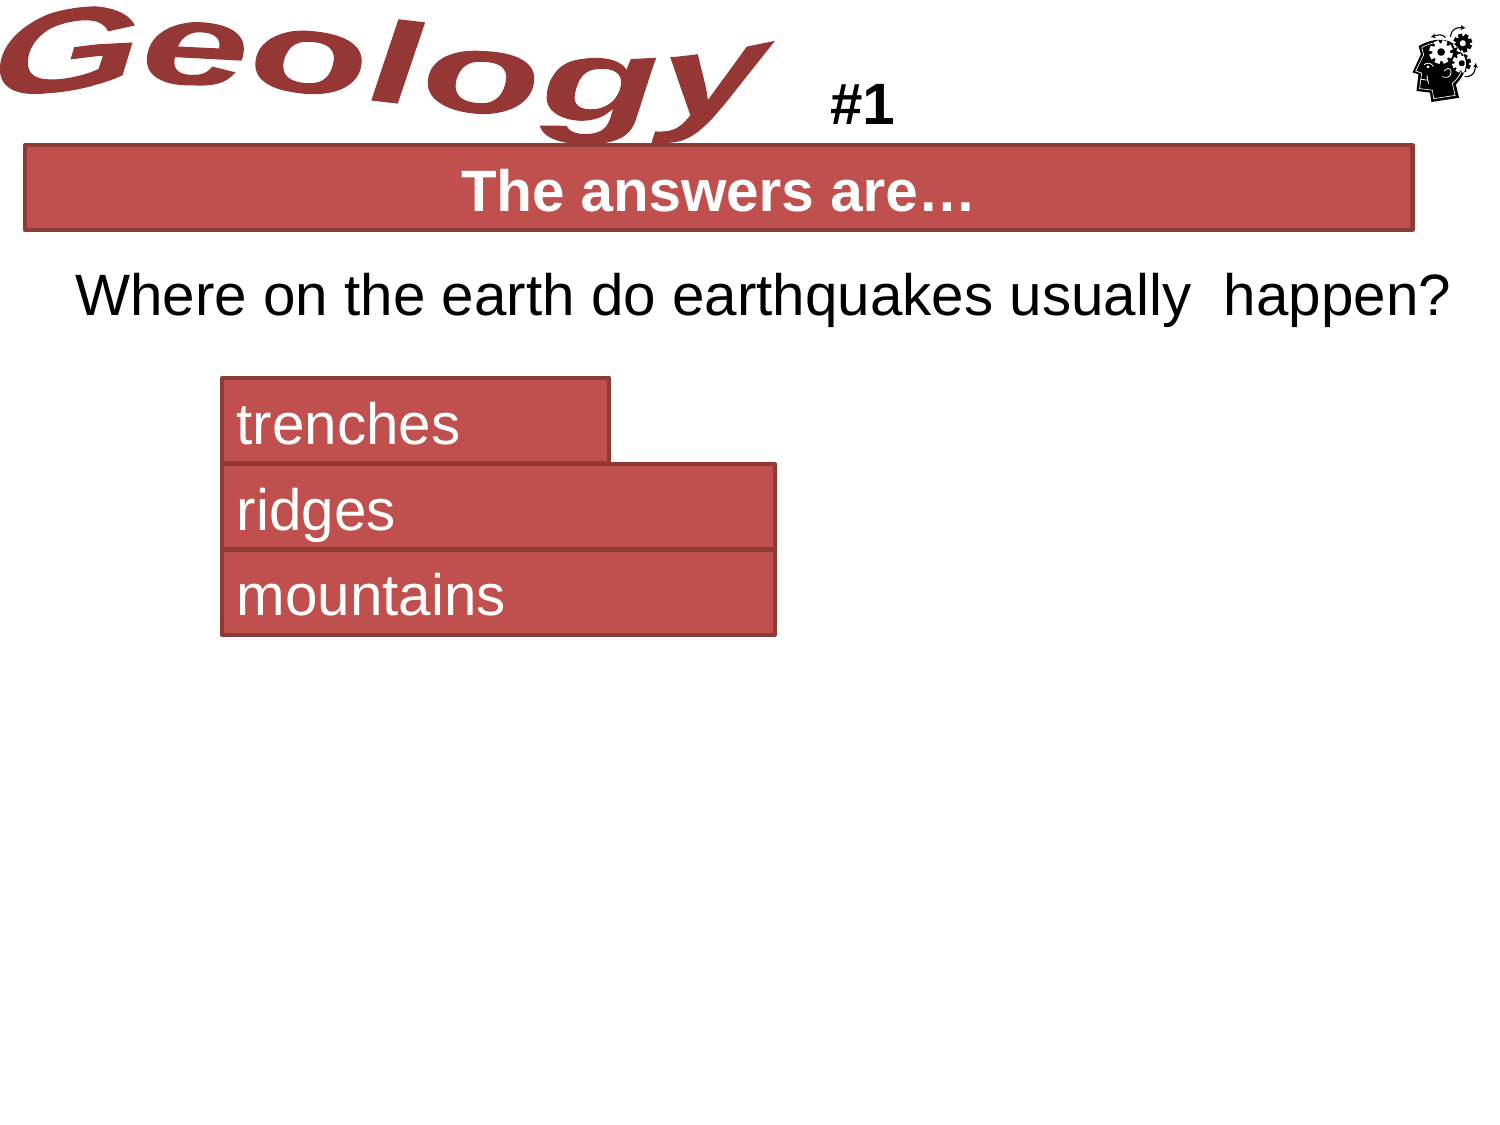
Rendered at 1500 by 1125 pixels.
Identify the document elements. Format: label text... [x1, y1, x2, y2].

text_box The answers are… [23, 143, 1415, 232]
text_box Where on the earth do earthquakes usually happen? [60, 249, 1478, 325]
text_box ridges [220, 462, 777, 551]
text_box chentrs Isgerd unmosinta [212, 374, 725, 920]
text_box #1 [774, 59, 950, 144]
text_box mountains [220, 551, 777, 637]
text_box trenches [220, 376, 611, 462]
picture [1412, 24, 1479, 103]
